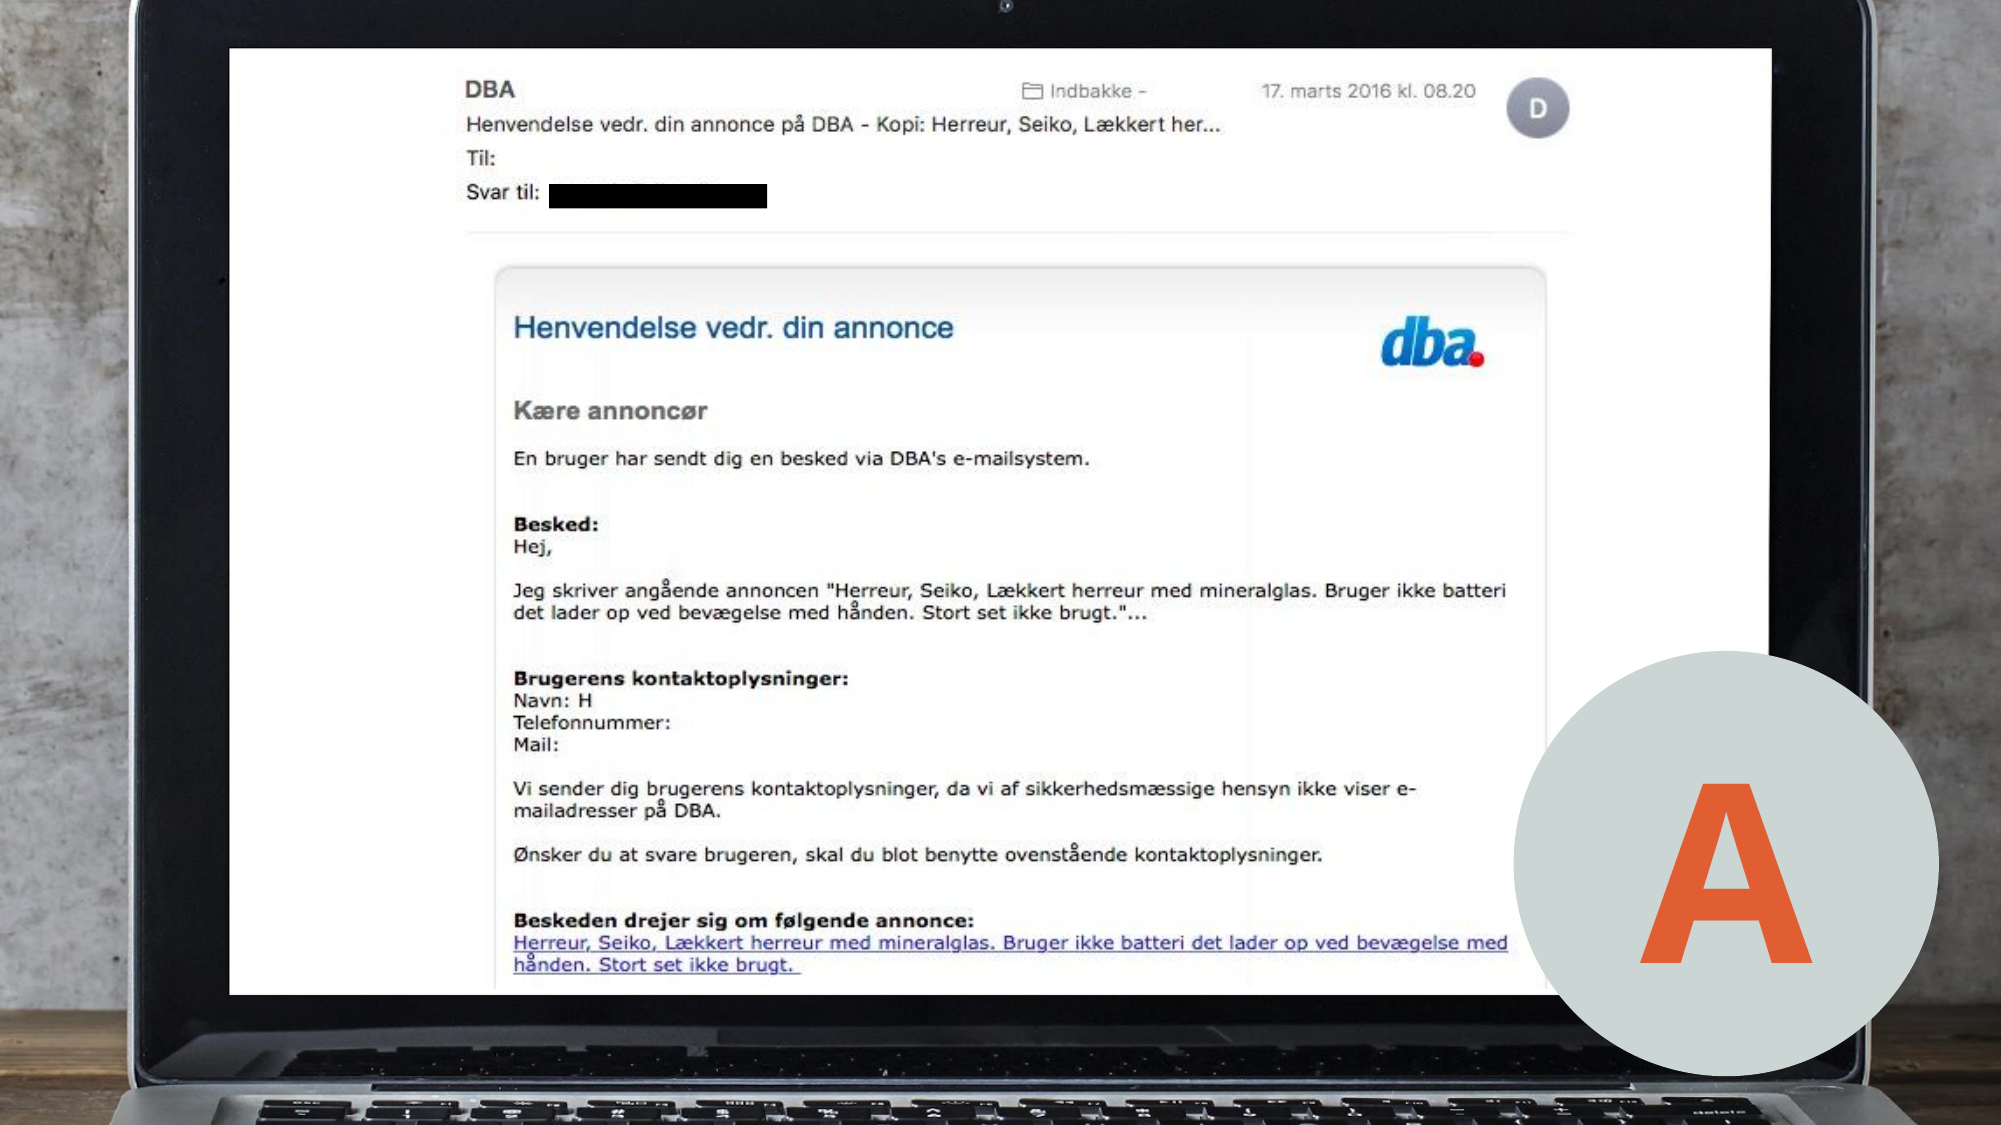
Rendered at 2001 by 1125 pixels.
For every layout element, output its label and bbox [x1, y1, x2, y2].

text_box [0, 0, 2000, 1125]
